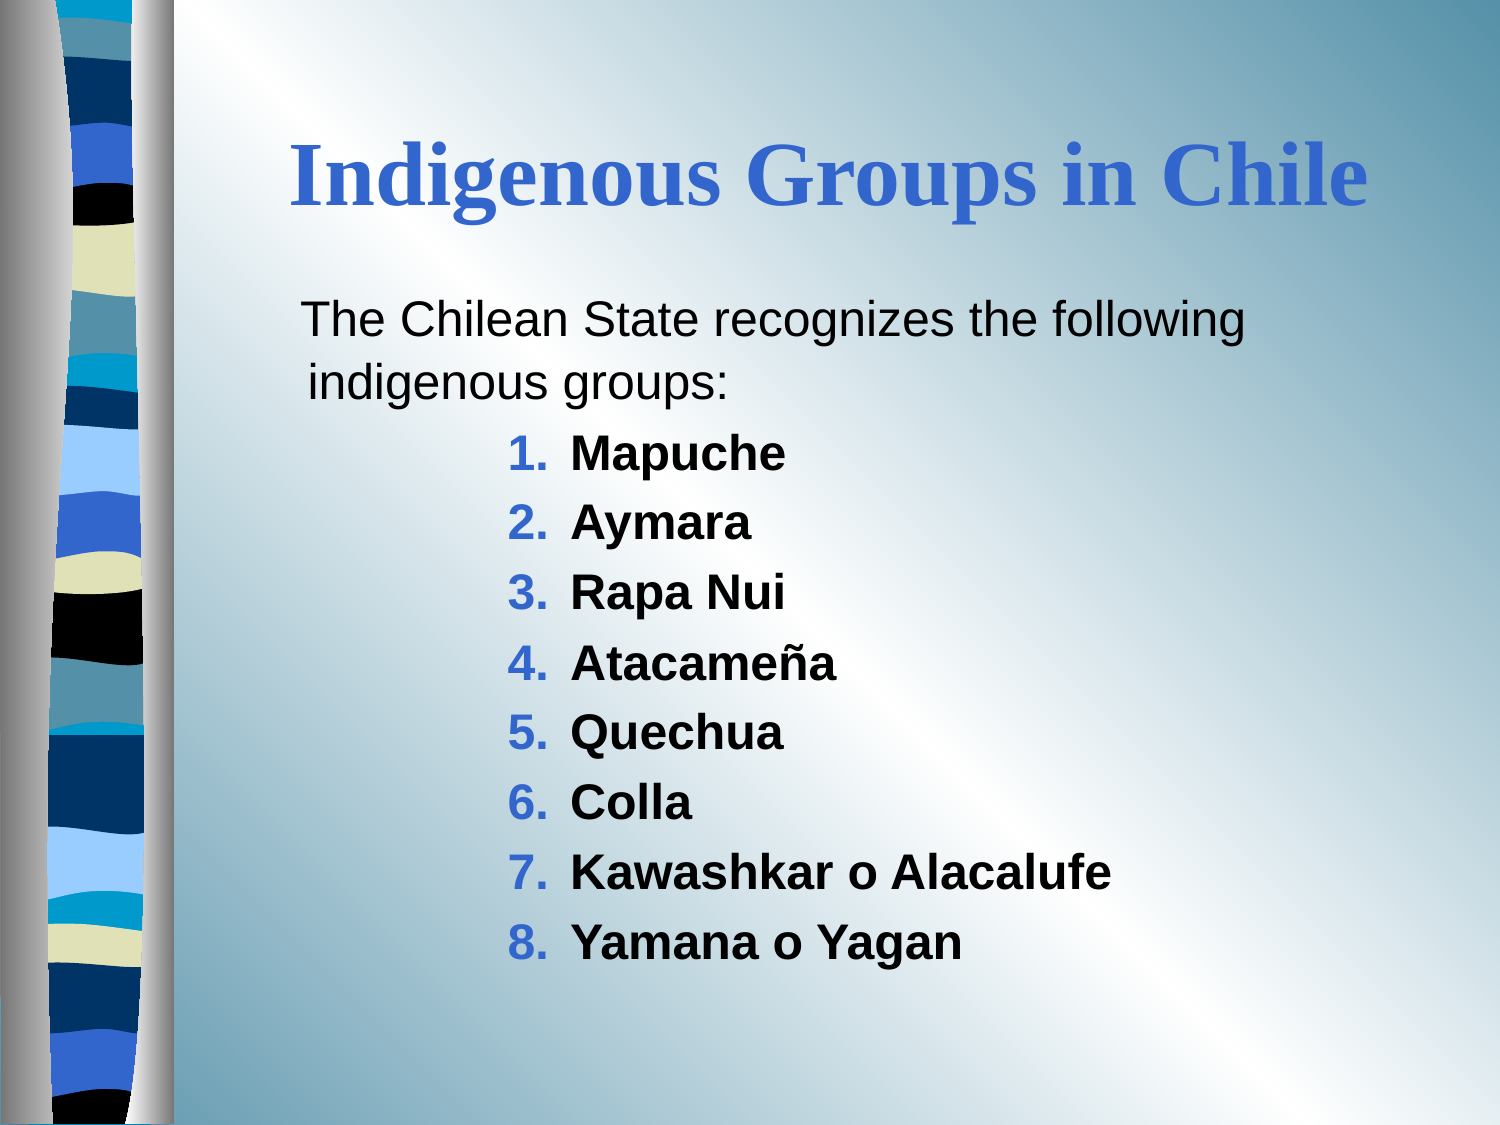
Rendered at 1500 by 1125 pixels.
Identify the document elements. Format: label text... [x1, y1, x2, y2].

list The Chilean State recognizes the following indigenous groups: Mapuche Aymara Rapa Nui Atacameña Quechua Colla Kawashkar o Alacalufe Yamana o Yagan [192, 262, 1468, 1001]
title Indigenous Groups in Chile [192, 74, 1468, 262]
